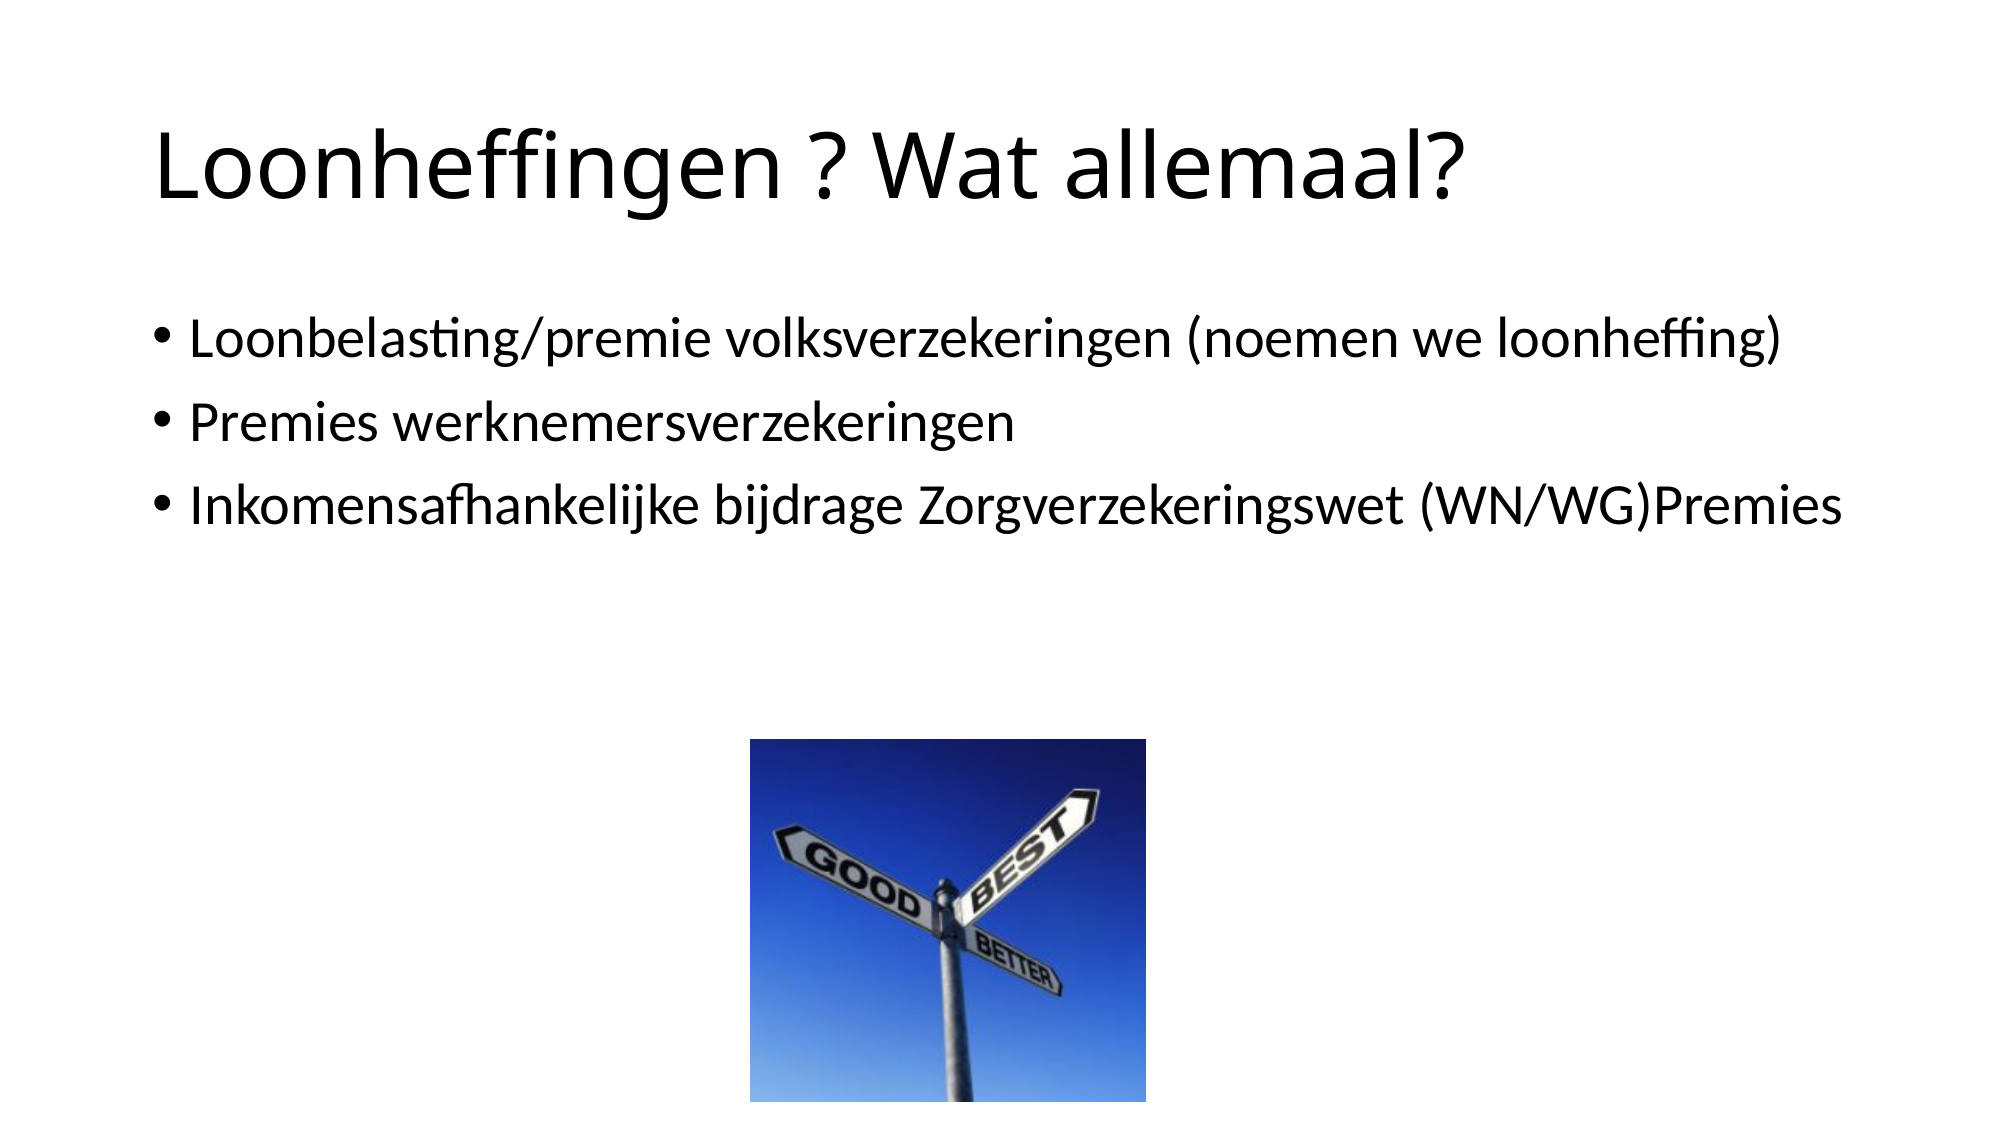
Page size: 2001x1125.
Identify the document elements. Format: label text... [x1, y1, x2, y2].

list Loonbelasting/premie volksverzekeringen (noemen we loonheffing) Premies werknemersverzekeringen Inkomensafhankelijke bijdrage Zorgverzekeringswet (WN/WG)Premies WFSV = Wet Financiering Sociale Verzekeringen – coördinatie LB/IB [137, 299, 1863, 1014]
title Loonheffingen ? Wat allemaal? [137, 59, 1863, 278]
picture [750, 739, 1146, 1103]
